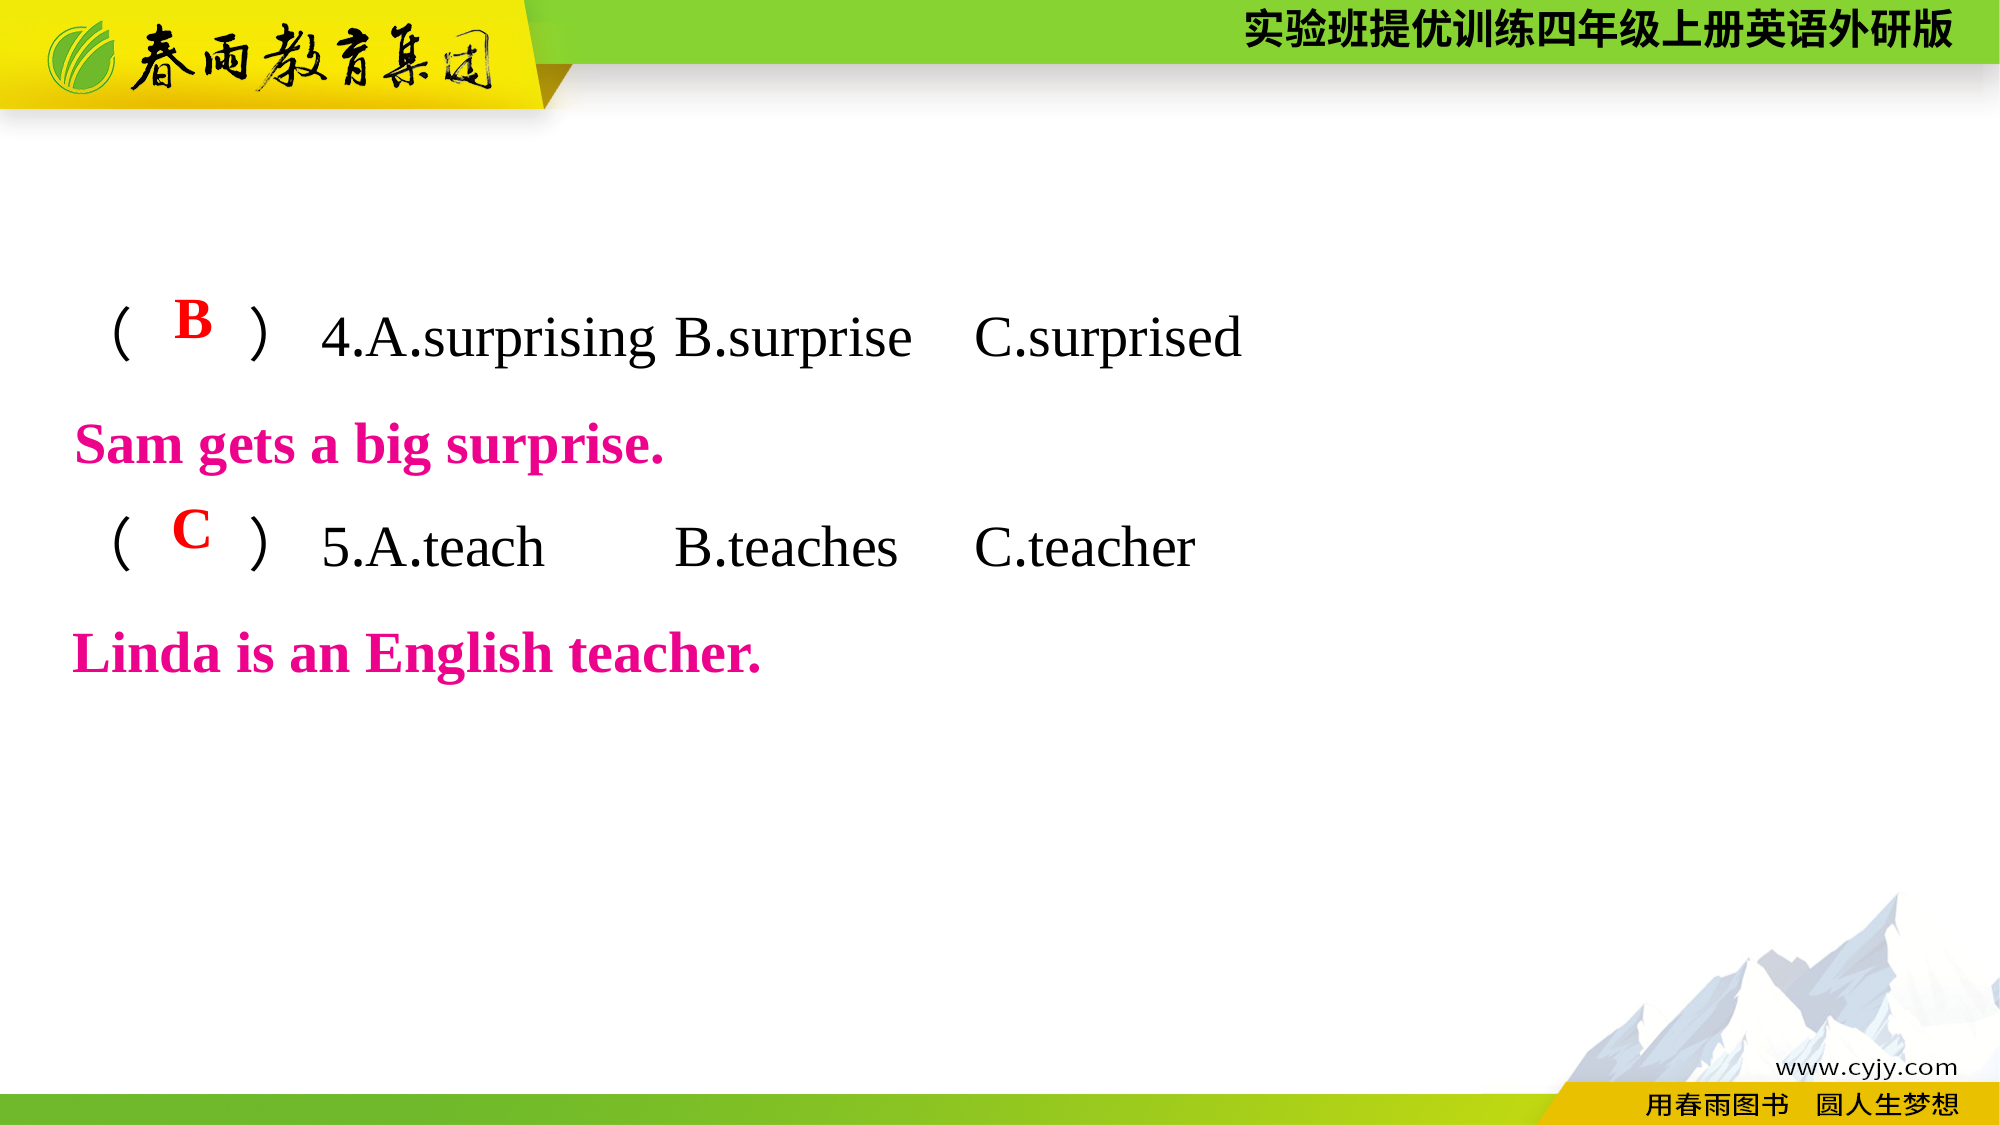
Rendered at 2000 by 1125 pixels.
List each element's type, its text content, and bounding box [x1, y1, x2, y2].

list （ ）4.A.surprising B.surprise C.surprised （ ）5.A.teach B.teaches C.teacher [59, 255, 1944, 589]
text_box C [156, 482, 229, 568]
picture [0, 0, 2000, 1125]
text_box B [160, 273, 229, 358]
text_box Linda is an English teacher. [57, 571, 1942, 692]
